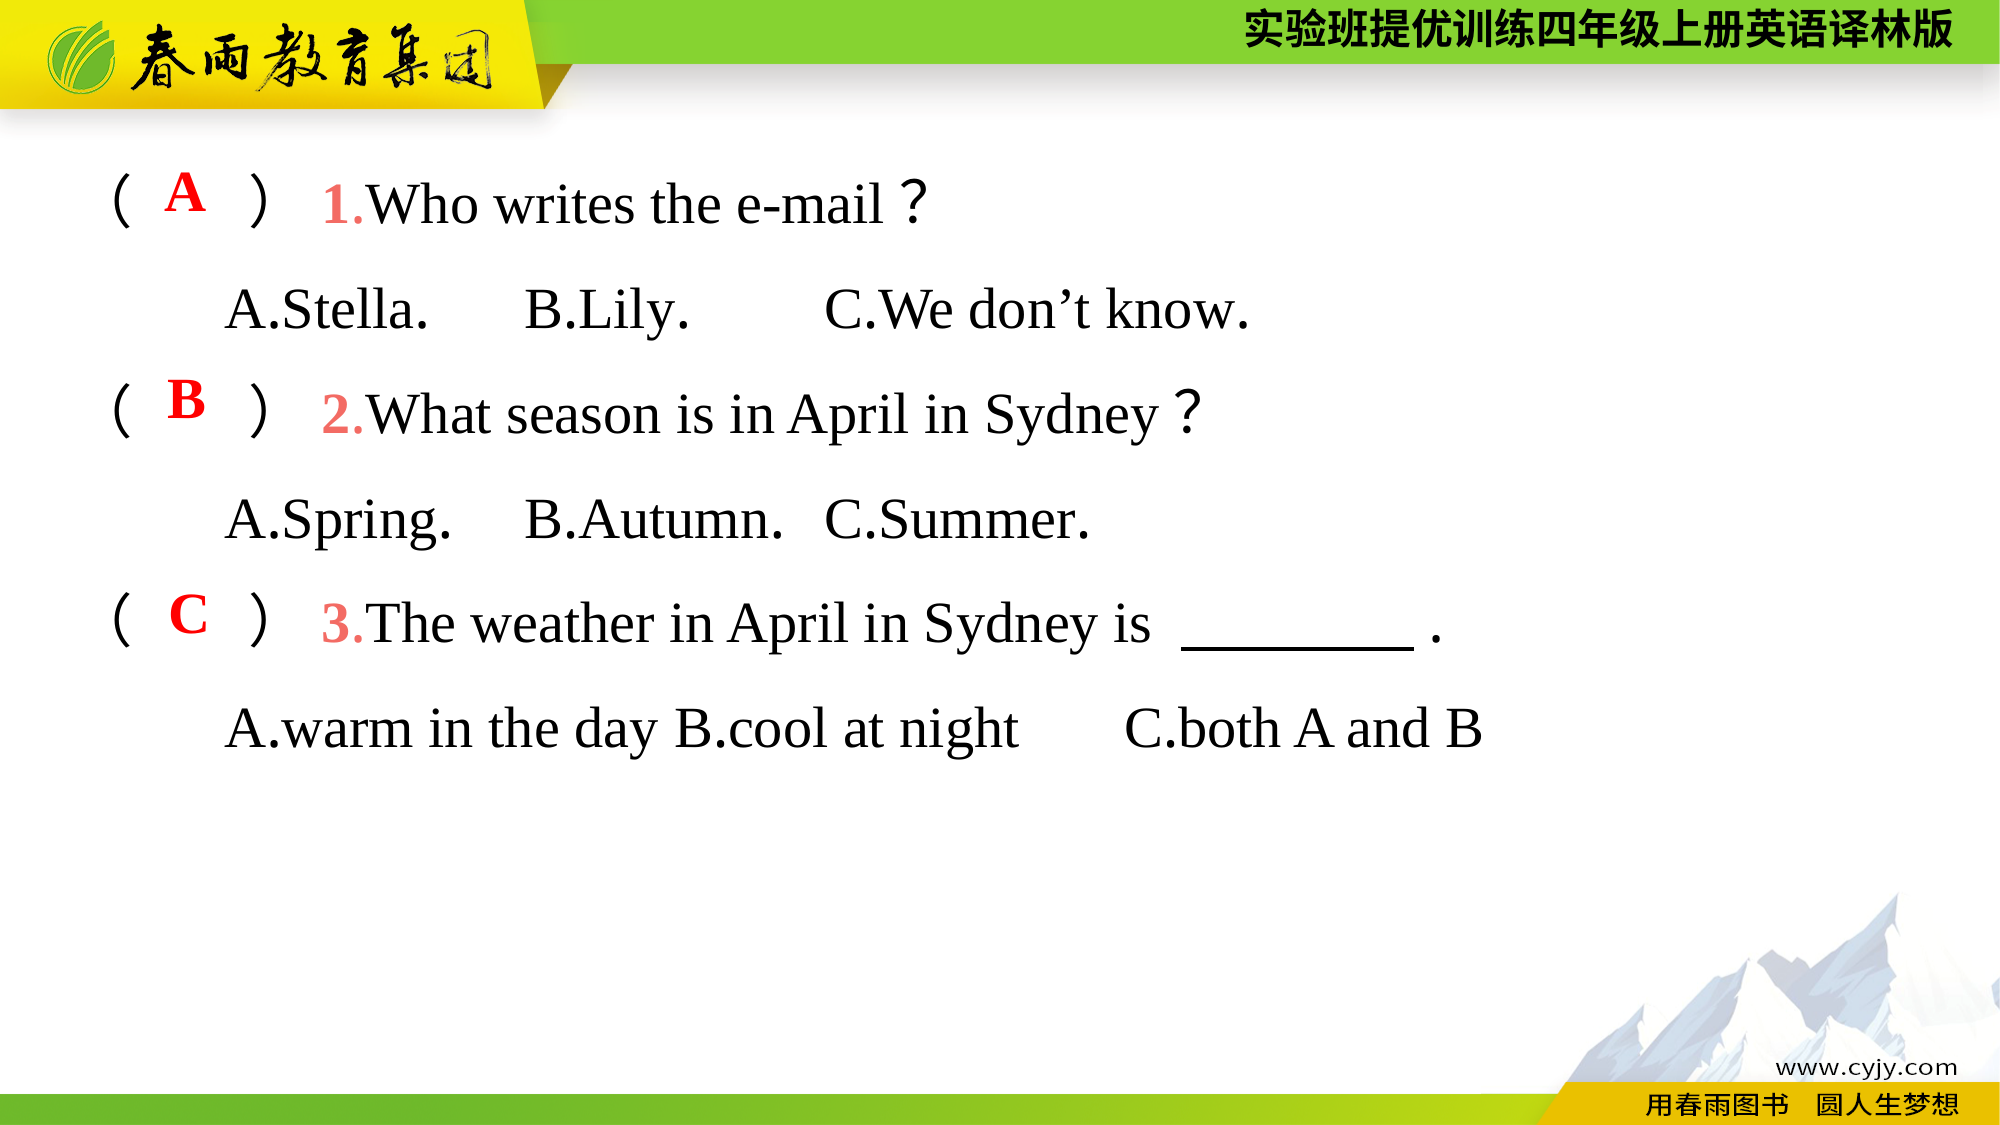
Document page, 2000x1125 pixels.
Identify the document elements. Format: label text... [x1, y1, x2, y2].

picture [0, 0, 2000, 1125]
text_box B [153, 352, 222, 438]
text_box C [153, 567, 226, 653]
text_box A [149, 146, 222, 231]
list （ ）1.Who writes the e-mail？ A.Stella. B.Lily. C.We don’t know. （ ）2.What season is in April in Sydney？ A.Spring. B.Autumn. C.Summer. （ ）3.The weather in April in Sydney is . A.warm in the day B.cool at night C.both A and B [59, 122, 1944, 774]
